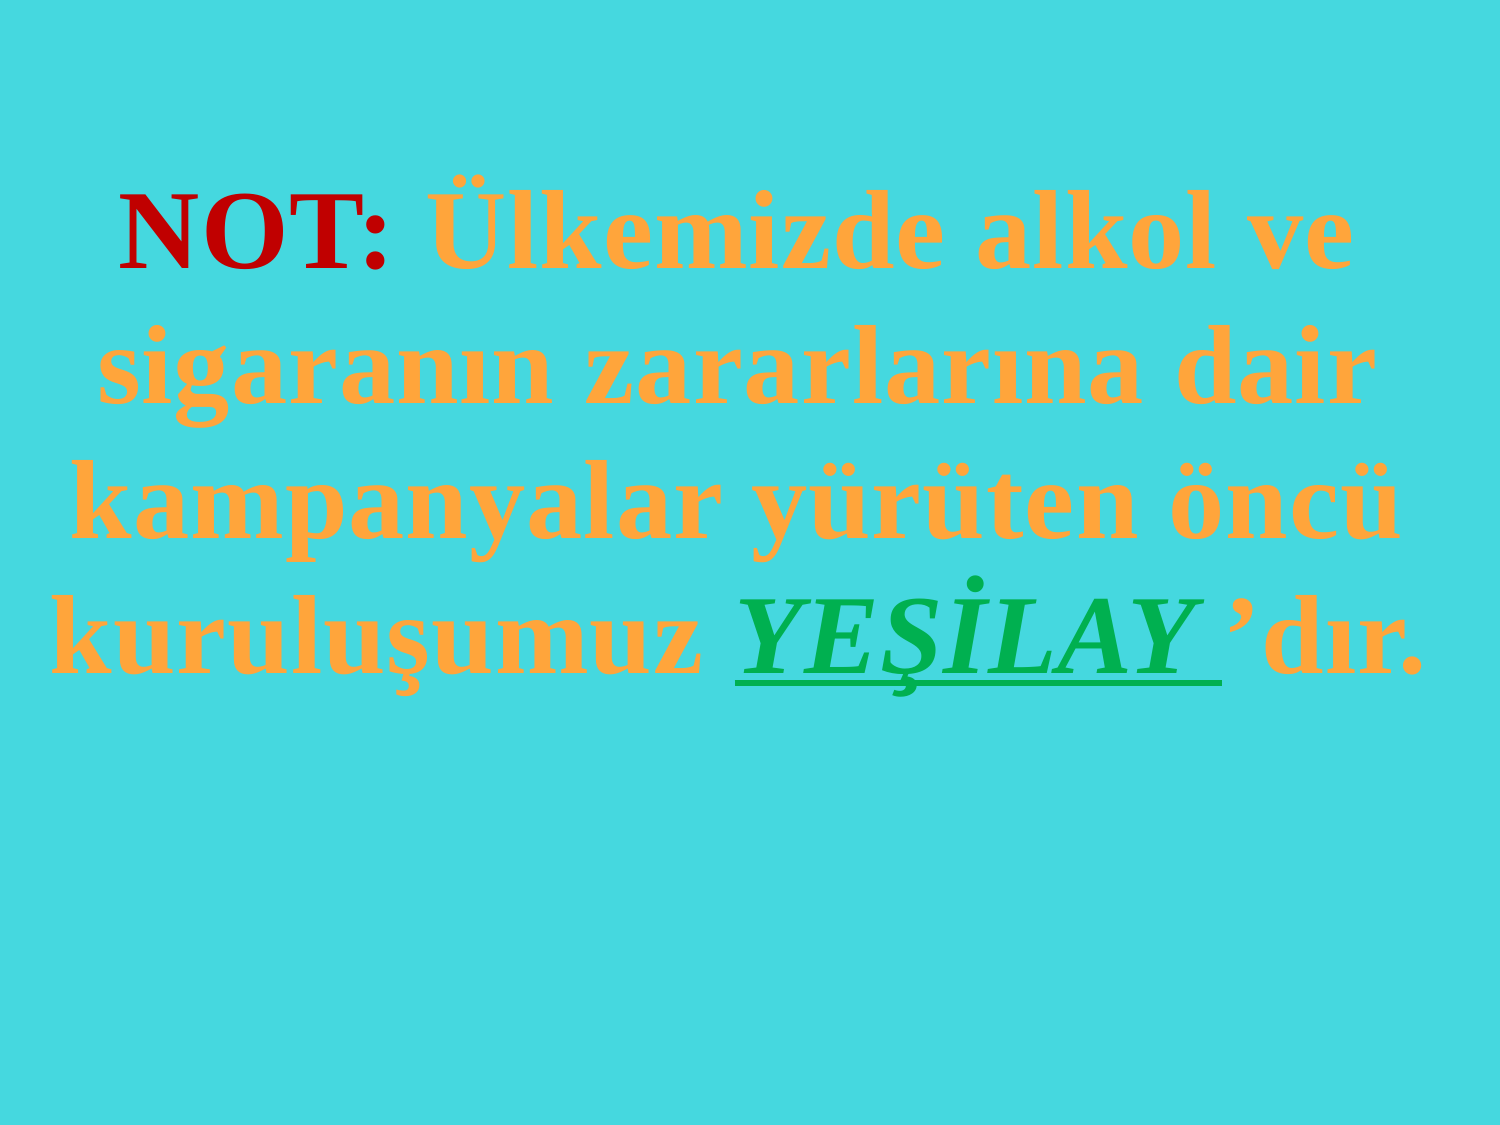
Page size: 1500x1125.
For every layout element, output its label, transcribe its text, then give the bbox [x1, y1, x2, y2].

text_box NOT: Ülkemizde alkol ve sigaranın zararlarına dair kampanyalar yürüten öncü kuruluşumuz YEŞİLAY ’dır. [29, 148, 1447, 704]
